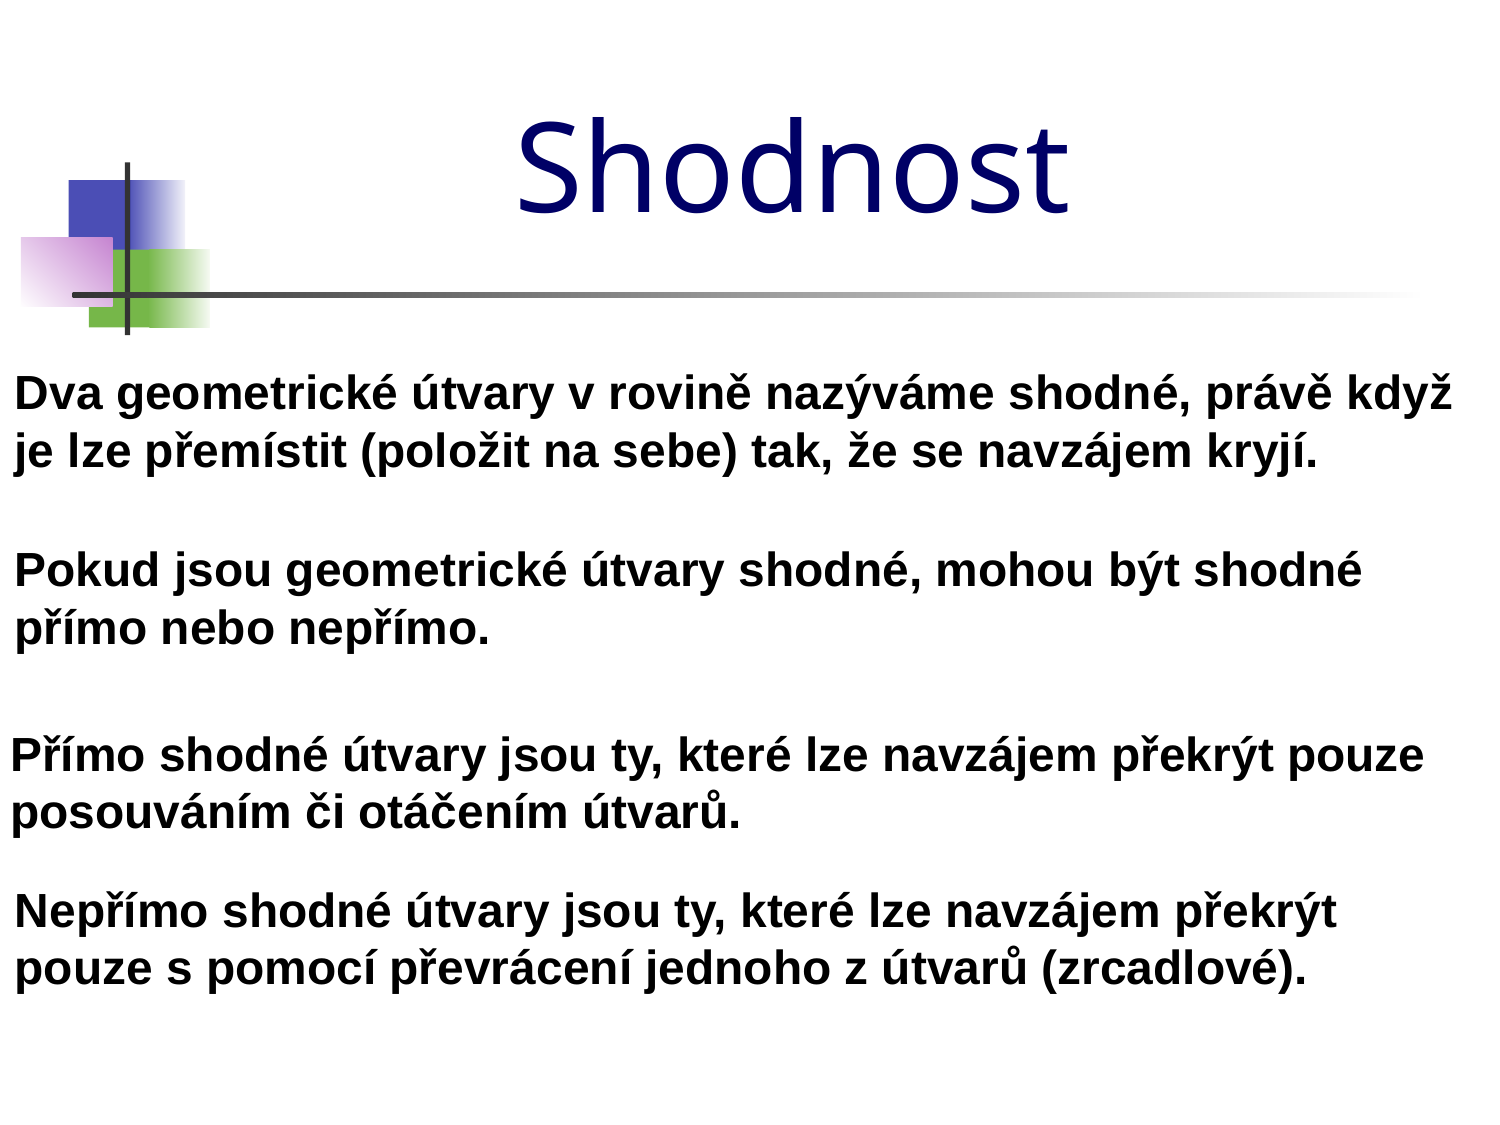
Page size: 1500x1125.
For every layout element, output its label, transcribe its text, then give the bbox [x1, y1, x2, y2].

text_box Nepřímo shodné útvary jsou ty, které lze navzájem překrýt pouze s pomocí převrácení jednoho z útvarů (zrcadlové). [0, 872, 1500, 1002]
text_box Přímo shodné útvary jsou ty, které lze navzájem překrýt pouze posouváním či otáčením útvarů. [0, 715, 1496, 846]
text_box Shodnost [115, 42, 1471, 283]
text_box Dva geometrické útvary v rovině nazýváme shodné, právě když je lze přemístit (položit na sebe) tak, že se navzájem kryjí. [0, 354, 1500, 484]
text_box Pokud jsou geometrické útvary shodné, mohou být shodné přímo nebo nepřímo. [0, 531, 1500, 662]
